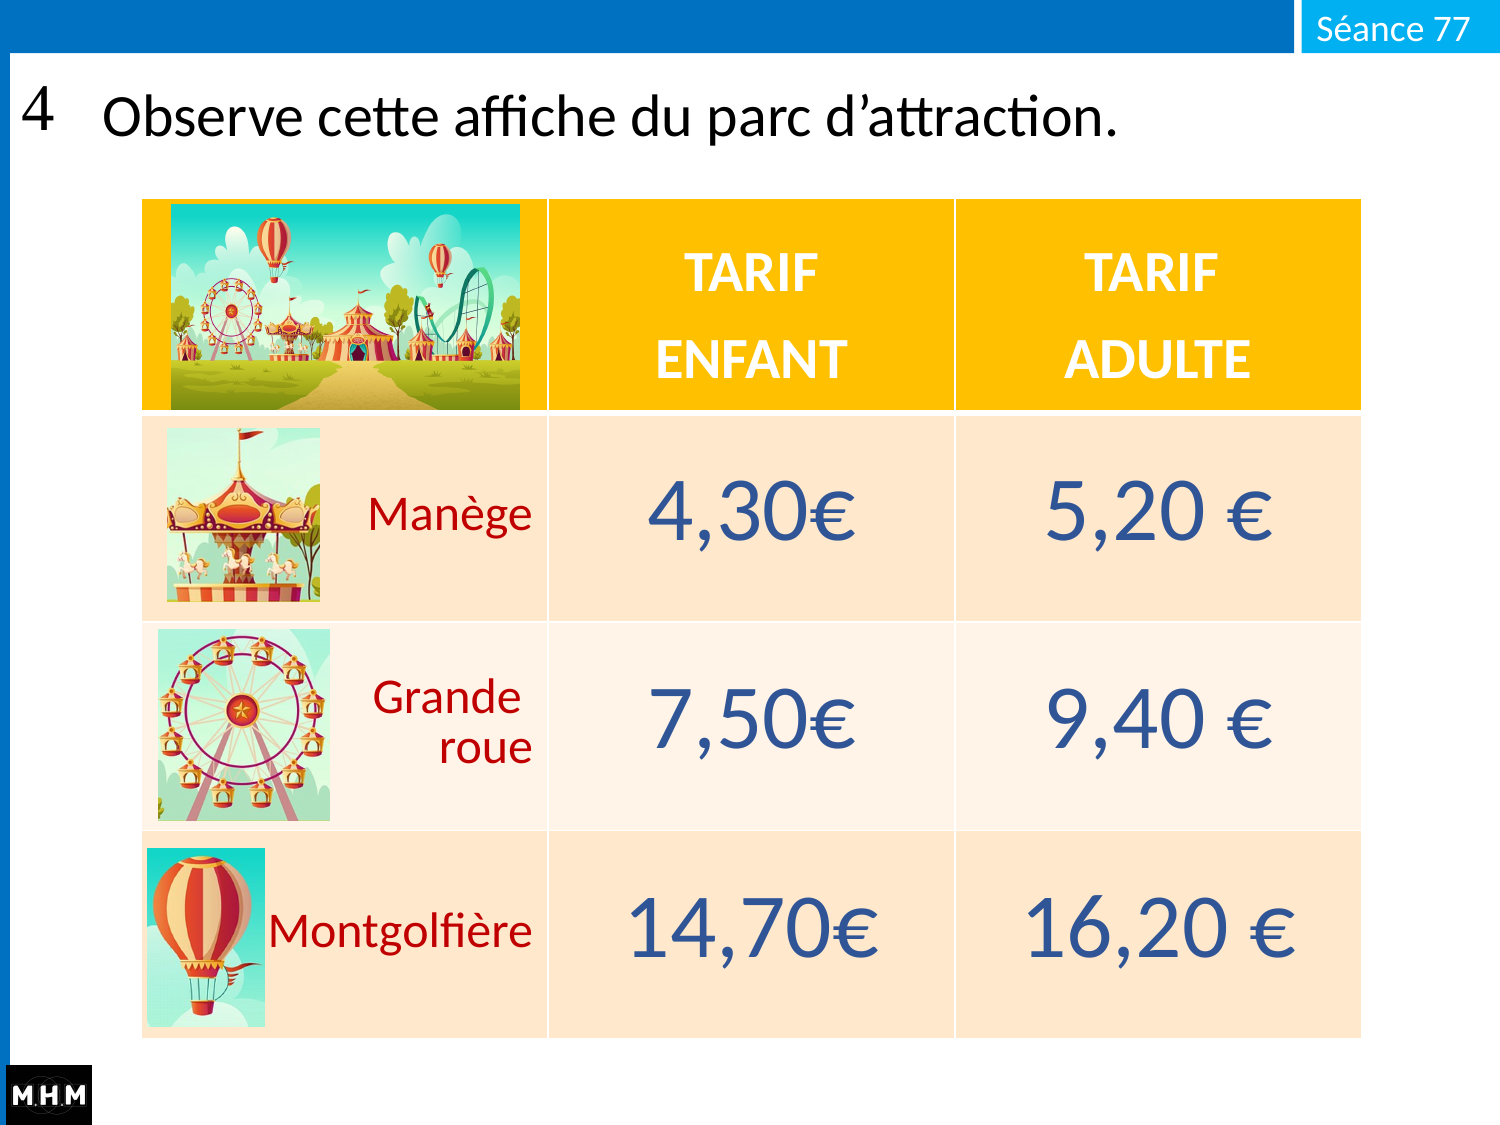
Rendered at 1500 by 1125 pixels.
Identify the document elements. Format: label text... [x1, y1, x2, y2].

table_cell Manège [142, 416, 547, 621]
picture [171, 204, 520, 410]
picture [157, 629, 330, 821]
table_header TARIF ADULTE [956, 199, 1361, 410]
table_cell 9,40 € [956, 623, 1361, 830]
table_cell Grande roue [142, 623, 547, 830]
table_cell 4,30€ [549, 416, 954, 621]
title Observe cette affiche du parc d’attraction. [87, 32, 1382, 158]
picture [6, 1065, 92, 1125]
table_cell 16,20 € [956, 831, 1361, 1038]
table_cell 5,20 € [956, 416, 1361, 621]
picture [147, 848, 265, 1027]
table_cell 14,70€ [549, 831, 954, 1038]
picture [167, 428, 320, 602]
table_header [142, 199, 547, 410]
table_cell 7,50€ [549, 623, 954, 830]
table_cell Montgolfière [142, 831, 547, 1038]
table_header TARIF ENFANT [549, 199, 954, 410]
